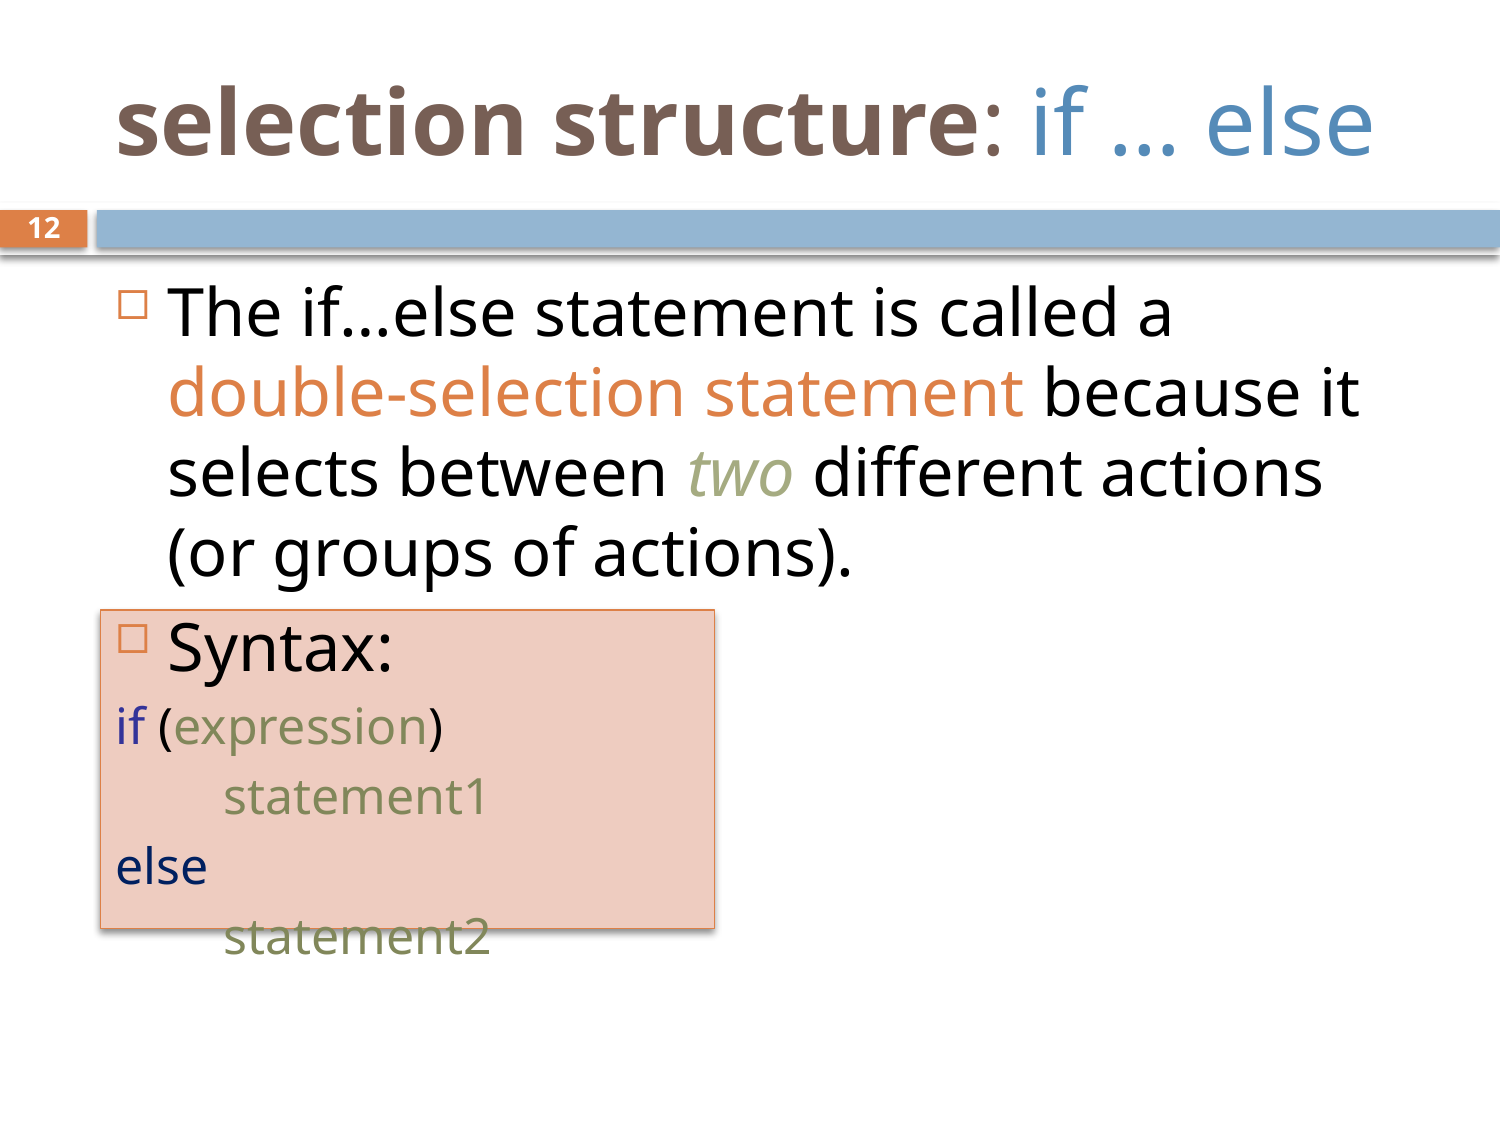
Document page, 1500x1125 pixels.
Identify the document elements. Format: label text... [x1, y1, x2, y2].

title selection structure: if … else [100, 37, 1438, 200]
slide_number 12 [0, 208, 88, 249]
list The if…else statement is called a double-selection statement because it selects between two different actions (or groups of actions). Syntax: if (expression) statement1 else statement2 [100, 262, 1438, 1000]
